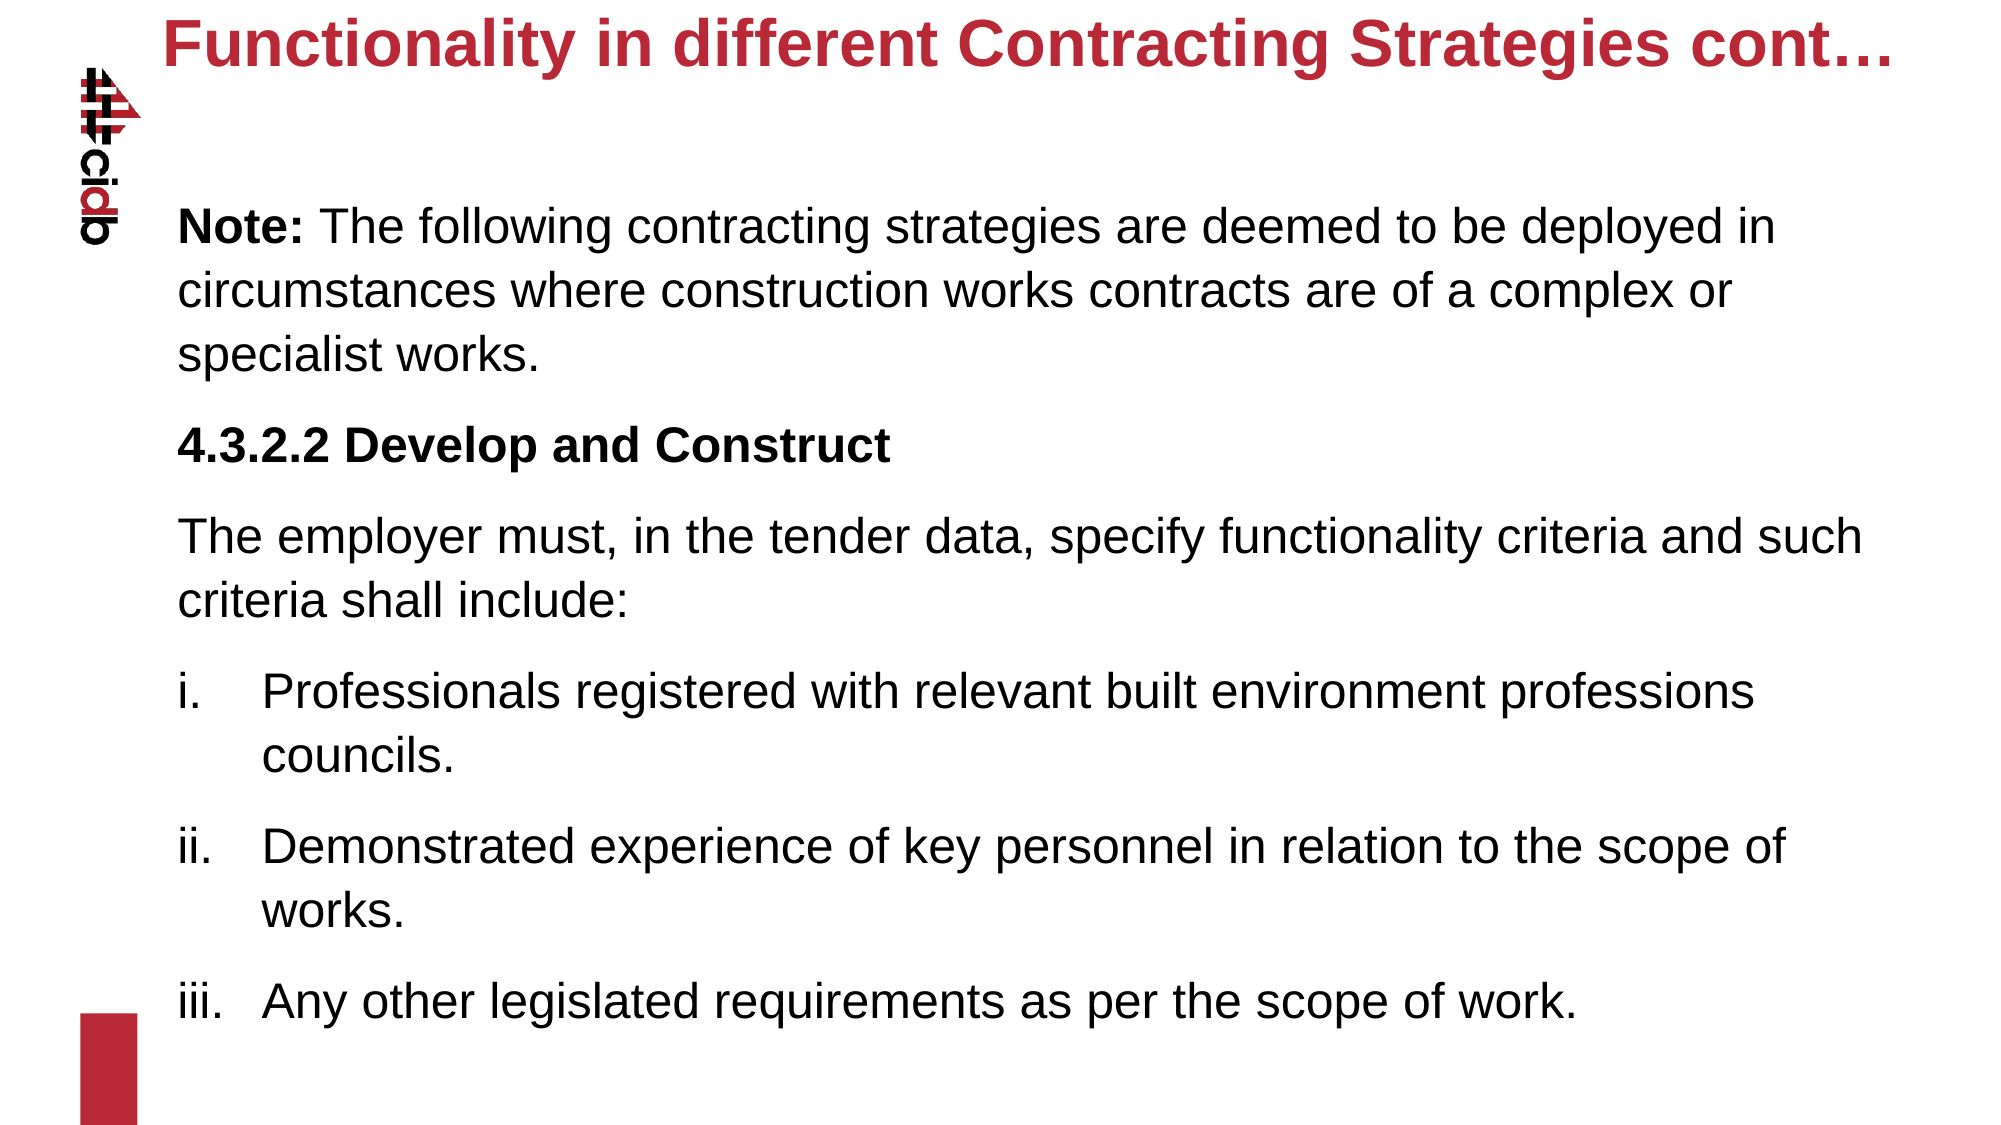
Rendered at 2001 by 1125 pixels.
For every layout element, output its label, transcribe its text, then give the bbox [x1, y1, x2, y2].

title Functionality in different Contracting Strategies cont… [162, 0, 2000, 142]
text_box Note: The following contracting strategies are deemed to be deployed in circumstances where construction works contracts are of a complex or specialist works. 4.3.2.2 Develop and Construct The employer must, in the tender data, specify functionality criteria and such criteria shall include: Professionals registered with relevant built environment professions councils. Demonstrated experience of key personnel in relation to the scope of works. Any other legislated requirements as per the scope of work. [162, 181, 1913, 1125]
picture [70, 60, 148, 253]
